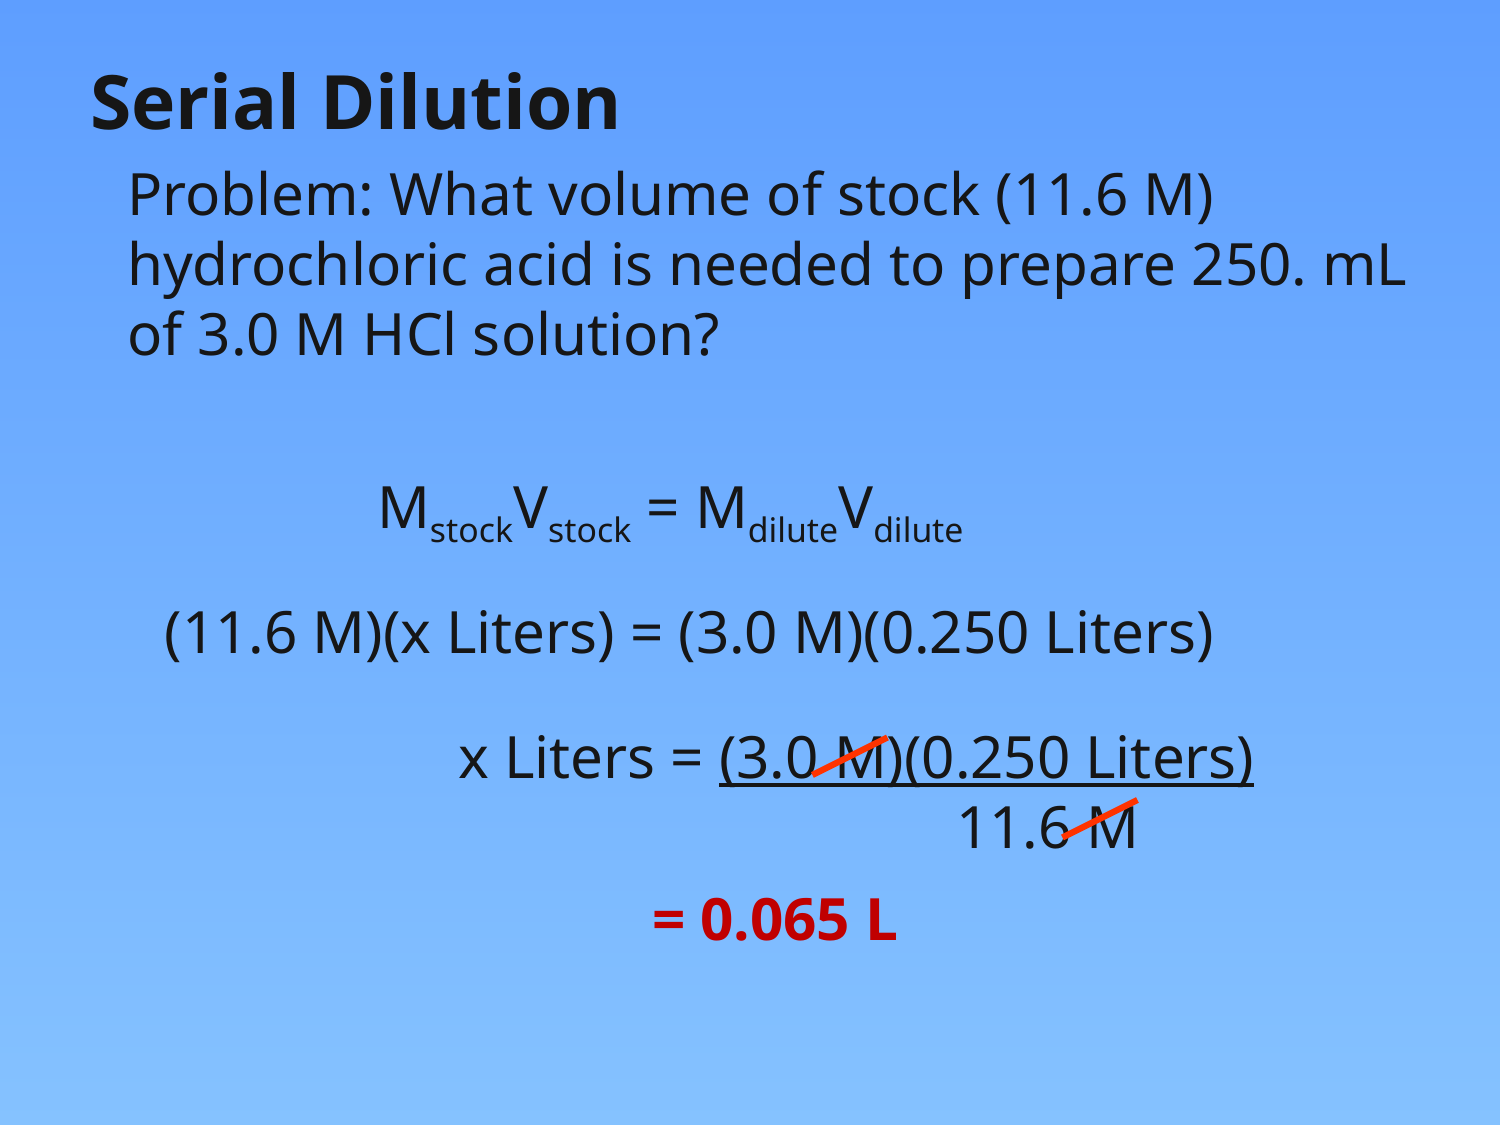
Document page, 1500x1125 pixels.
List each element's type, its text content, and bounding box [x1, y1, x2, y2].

text_box MstockVstock = MdiluteVdilute [362, 462, 1190, 557]
title Serial Dilution [12, 37, 701, 163]
text_box = 0.065 L [637, 875, 1013, 960]
text_box Problem: What volume of stock (11.6 M) hydrochloric acid is needed to prepare 250. mL of 3.0 M HCl solution? [112, 149, 1441, 375]
text_box x Liters = (3.0 M)(0.250 Liters) 11.6 M [443, 712, 1270, 868]
text_box (11.6 M)(x Liters) = (3.0 M)(0.250 Liters) [149, 587, 1338, 673]
